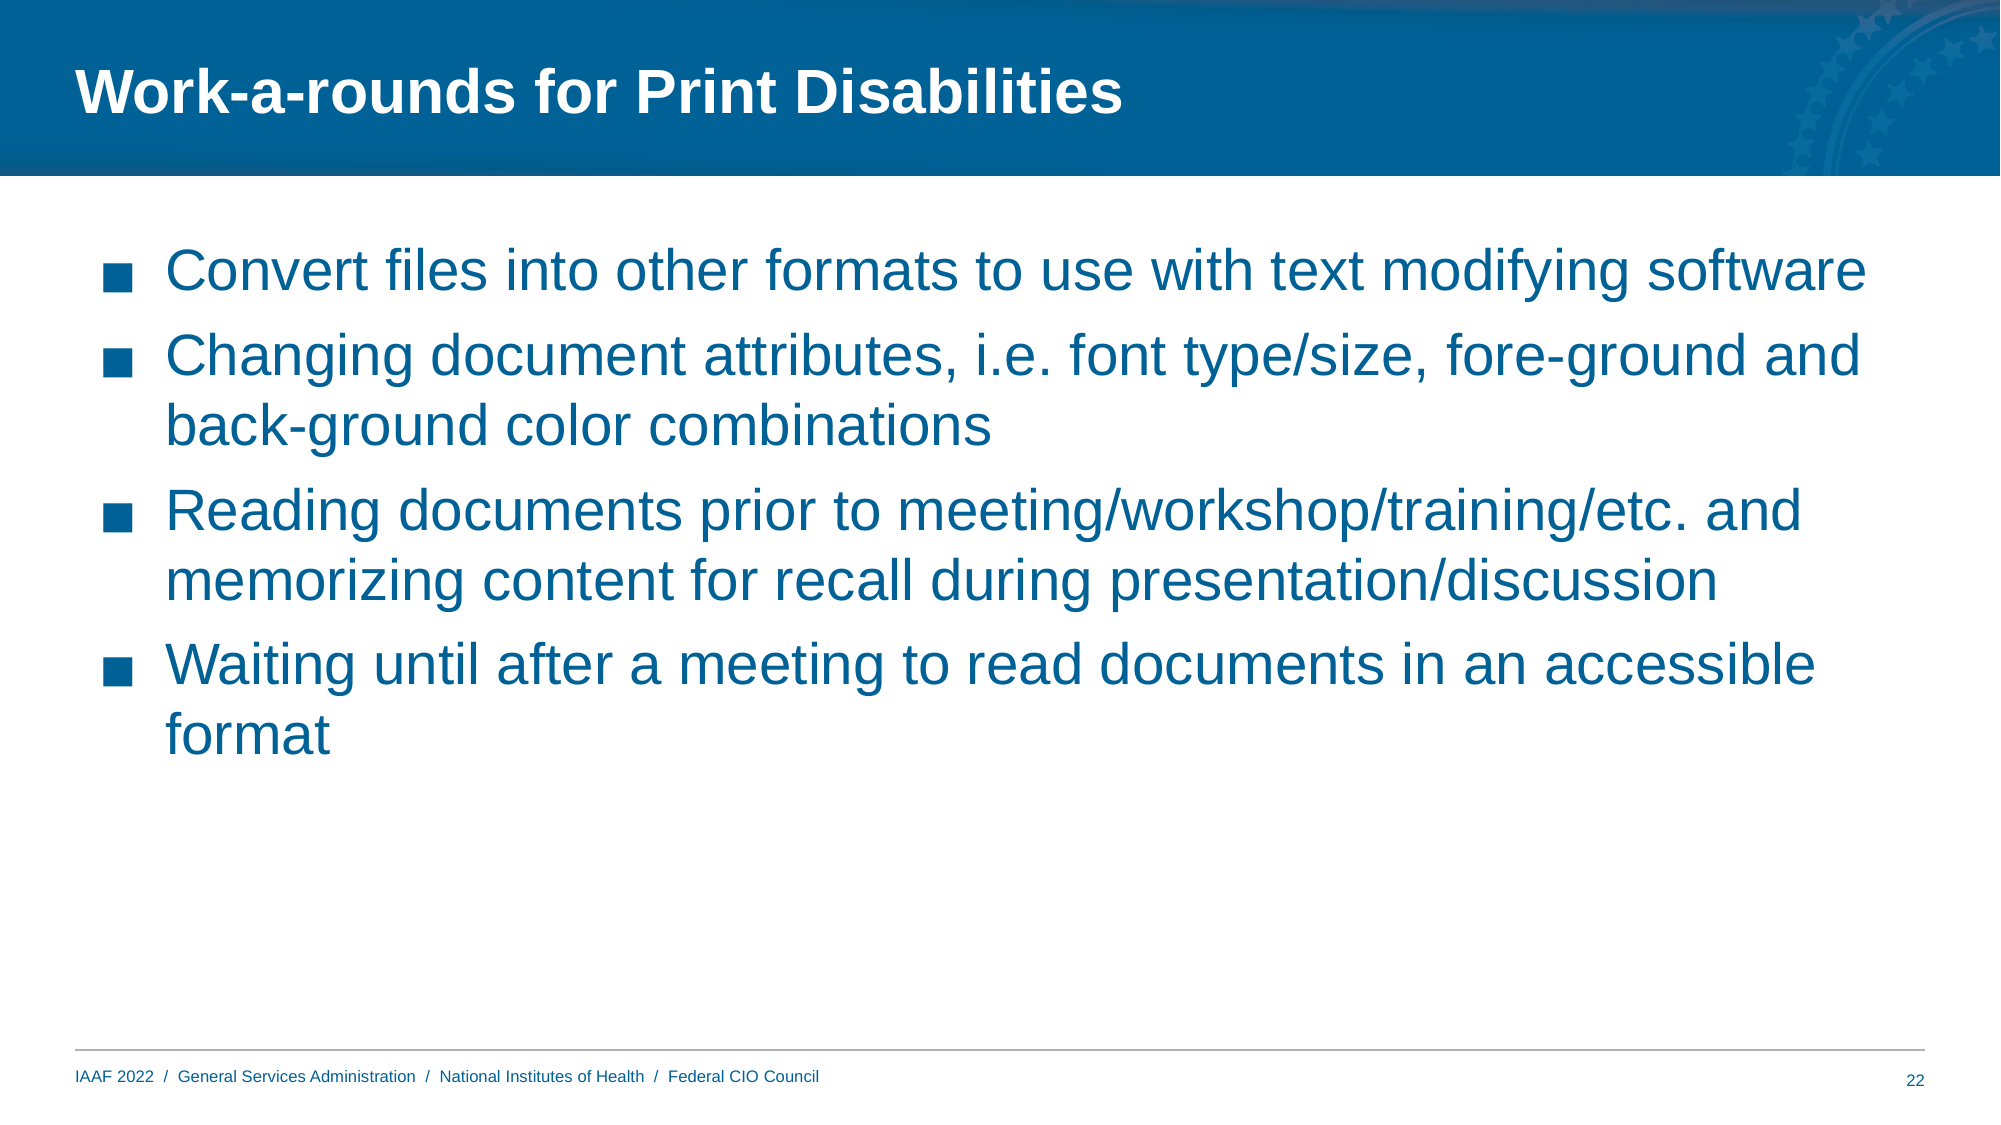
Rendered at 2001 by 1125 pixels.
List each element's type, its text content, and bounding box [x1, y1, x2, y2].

picture [0, 168, 666, 176]
picture [0, 0, 2000, 176]
slide_number 22 [1880, 1065, 1925, 1095]
title Work-a-rounds for Print Disabilities [75, 52, 1800, 128]
list Convert files into other formats to use with text modifying software Changing document attributes, i.e. font type/size, fore-ground and back-ground color combinations Reading documents prior to meeting/workshop/training/etc. and memorizing content for recall during presentation/discussion Waiting until after a meeting to read documents in an accessible format [75, 224, 1925, 1035]
